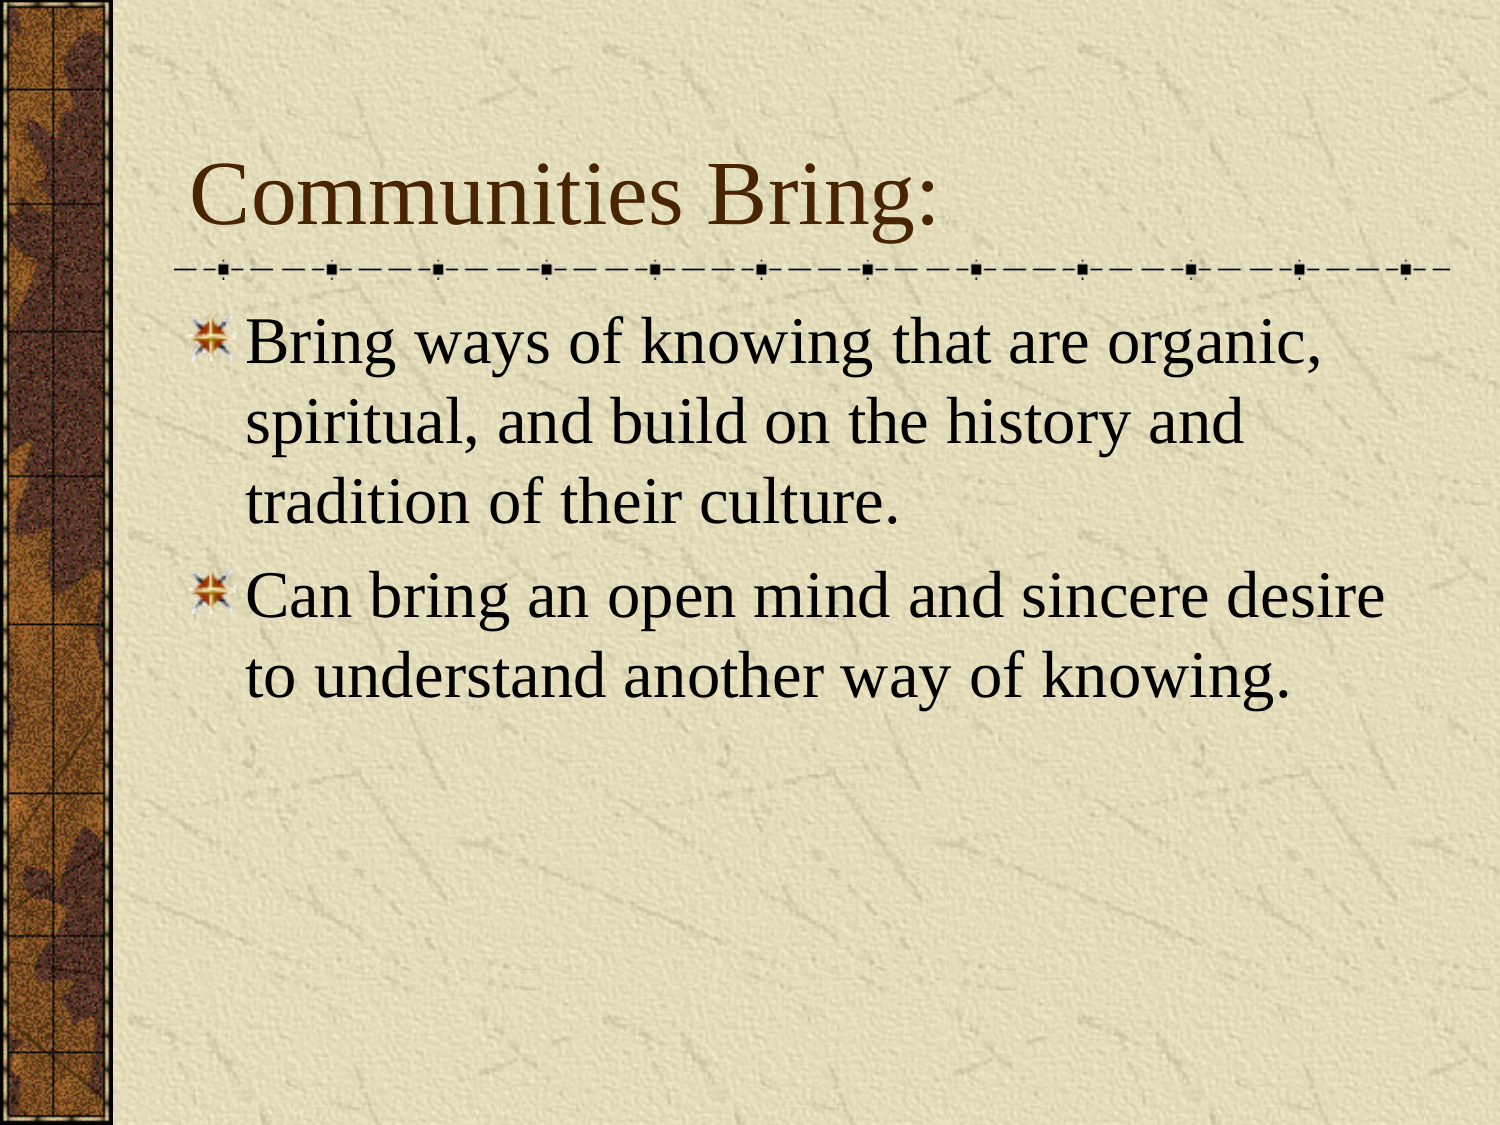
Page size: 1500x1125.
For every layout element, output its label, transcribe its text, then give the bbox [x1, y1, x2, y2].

title Communities Bring: [174, 62, 1451, 251]
picture [0, 0, 1500, 1125]
list Bring ways of knowing that are organic, spiritual, and build on the history and tradition of their culture. Can bring an open mind and sincere desire to understand another way of knowing. [173, 289, 1449, 965]
